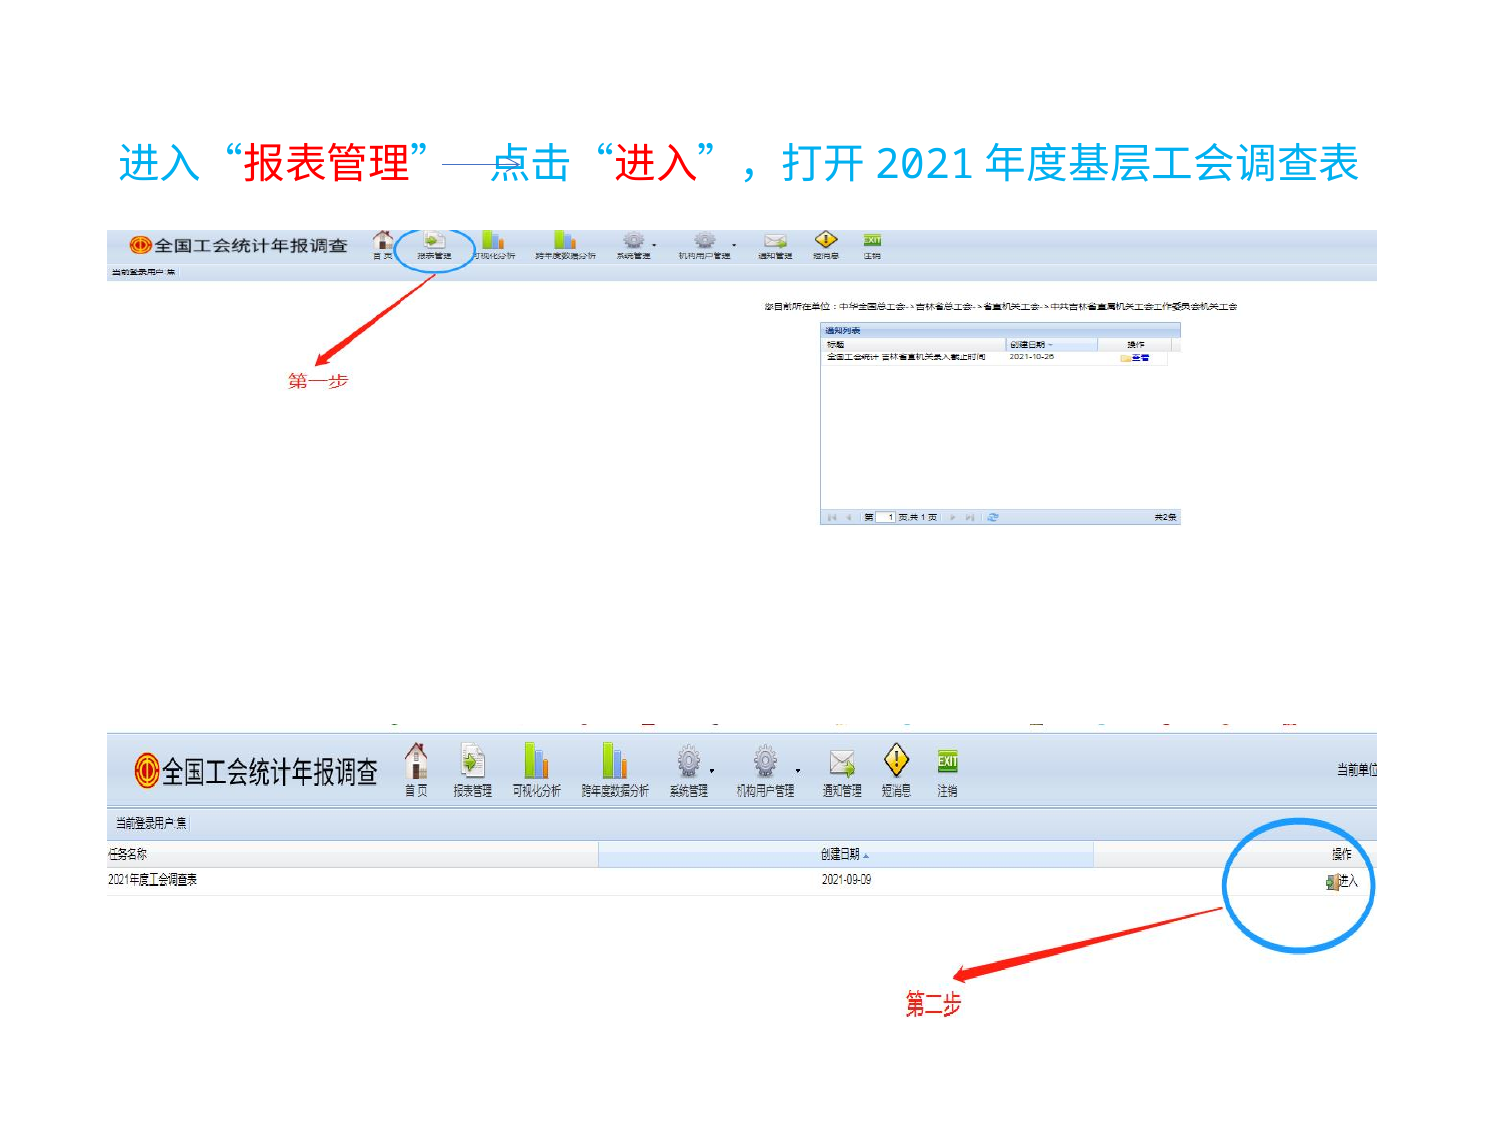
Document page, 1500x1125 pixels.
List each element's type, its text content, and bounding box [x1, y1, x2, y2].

title 进入“报表管理” 点击“进入”，打开2021年度基层工会调查表 [103, 112, 1397, 217]
picture [107, 724, 1377, 1039]
picture [107, 230, 1377, 692]
